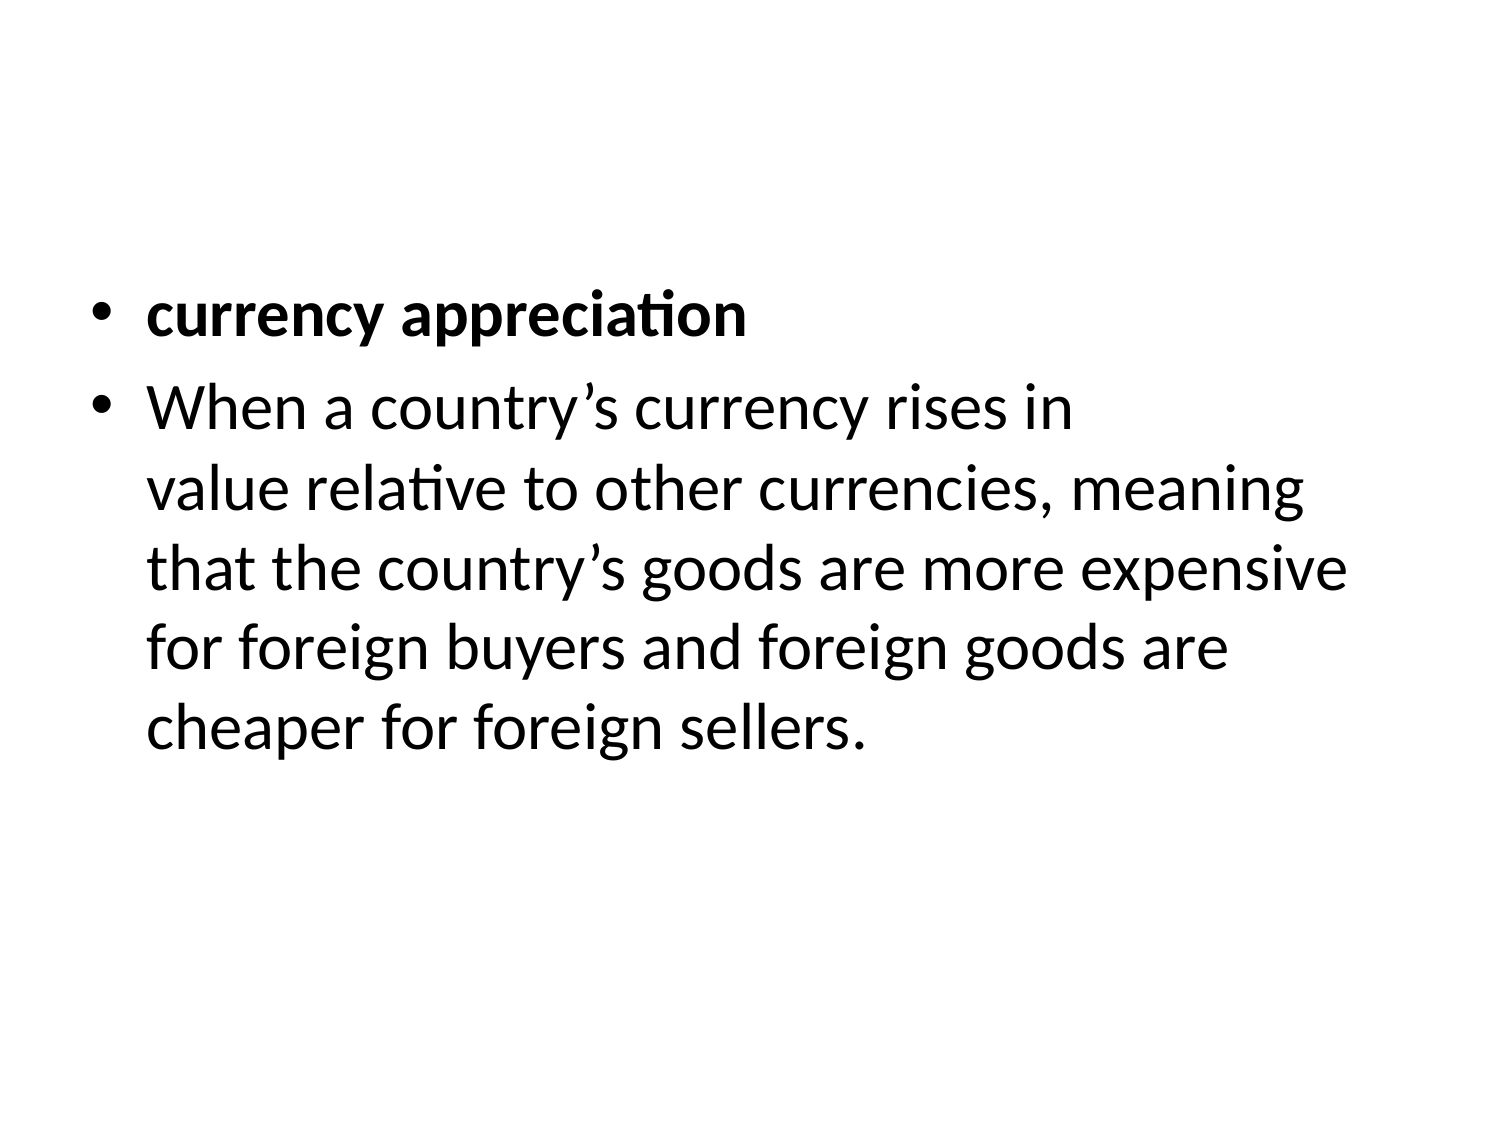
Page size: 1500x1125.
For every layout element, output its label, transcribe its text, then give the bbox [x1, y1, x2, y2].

list currency appreciation When a country’s currency rises in value relative to other currencies, meaning that the country’s goods are more expensive for foreign buyers and foreign goods are cheaper for foreign sellers. [75, 262, 1425, 1005]
